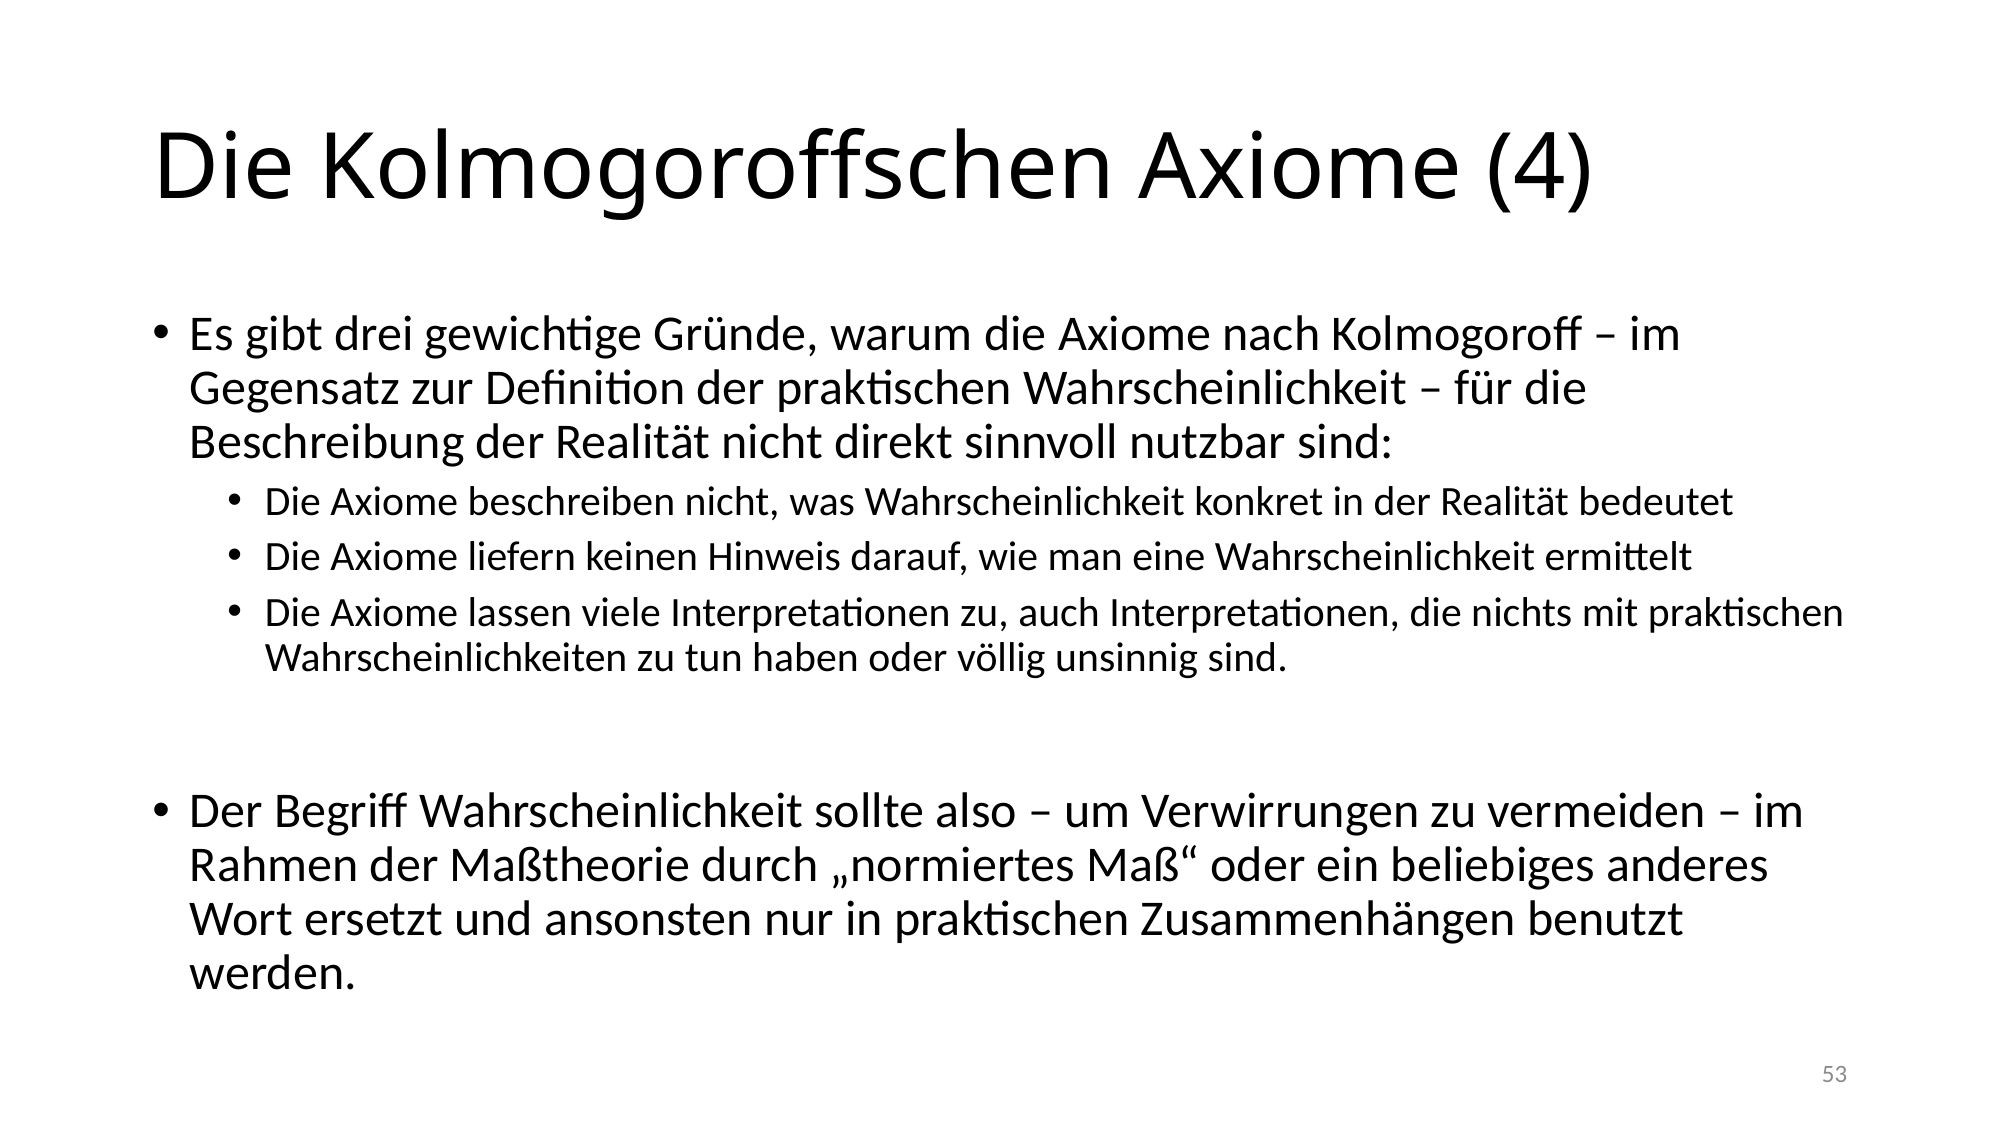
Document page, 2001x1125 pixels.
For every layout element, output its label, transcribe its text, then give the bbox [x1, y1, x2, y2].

list Es gibt drei gewichtige Gründe, warum die Axiome nach Kolmogoroff – im Gegensatz zur Definition der praktischen Wahrscheinlichkeit – für die Beschreibung der Realität nicht direkt sinnvoll nutzbar sind: Die Axiome beschreiben nicht, was Wahrscheinlichkeit konkret in der Realität bedeutet Die Axiome liefern keinen Hinweis darauf, wie man eine Wahrscheinlichkeit ermittelt Die Axiome lassen viele Interpretationen zu, auch Interpretationen, die nichts mit praktischen Wahrscheinlichkeiten zu tun haben oder völlig unsinnig sind. Der Begriff Wahrscheinlichkeit sollte also – um Verwirrungen zu vermeiden – im Rahmen der Maßtheorie durch „normiertes Maß“ oder ein beliebiges anderes Wort ersetzt und ansonsten nur in praktischen Zusammenhängen benutzt werden. [137, 299, 1863, 1014]
slide_number 53 [1412, 1042, 1863, 1103]
title Die Kolmogoroffschen Axiome (4) [137, 59, 1882, 278]
